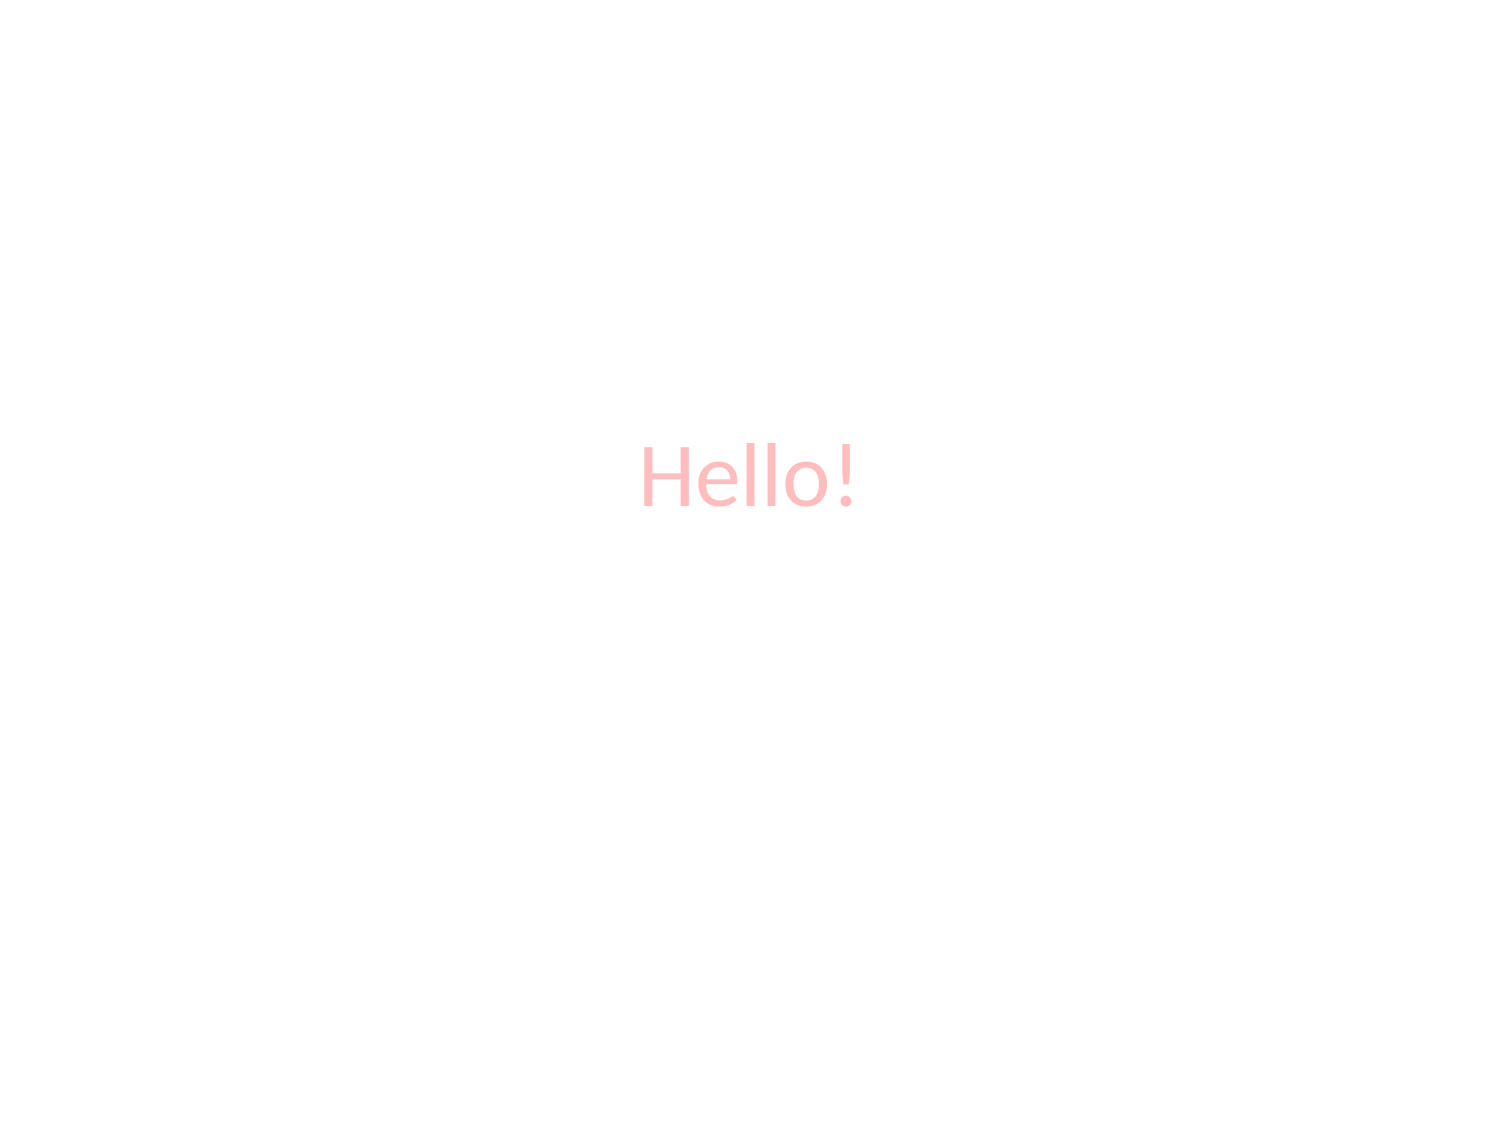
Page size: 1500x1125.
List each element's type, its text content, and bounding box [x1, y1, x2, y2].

title Hello! [112, 349, 1388, 591]
